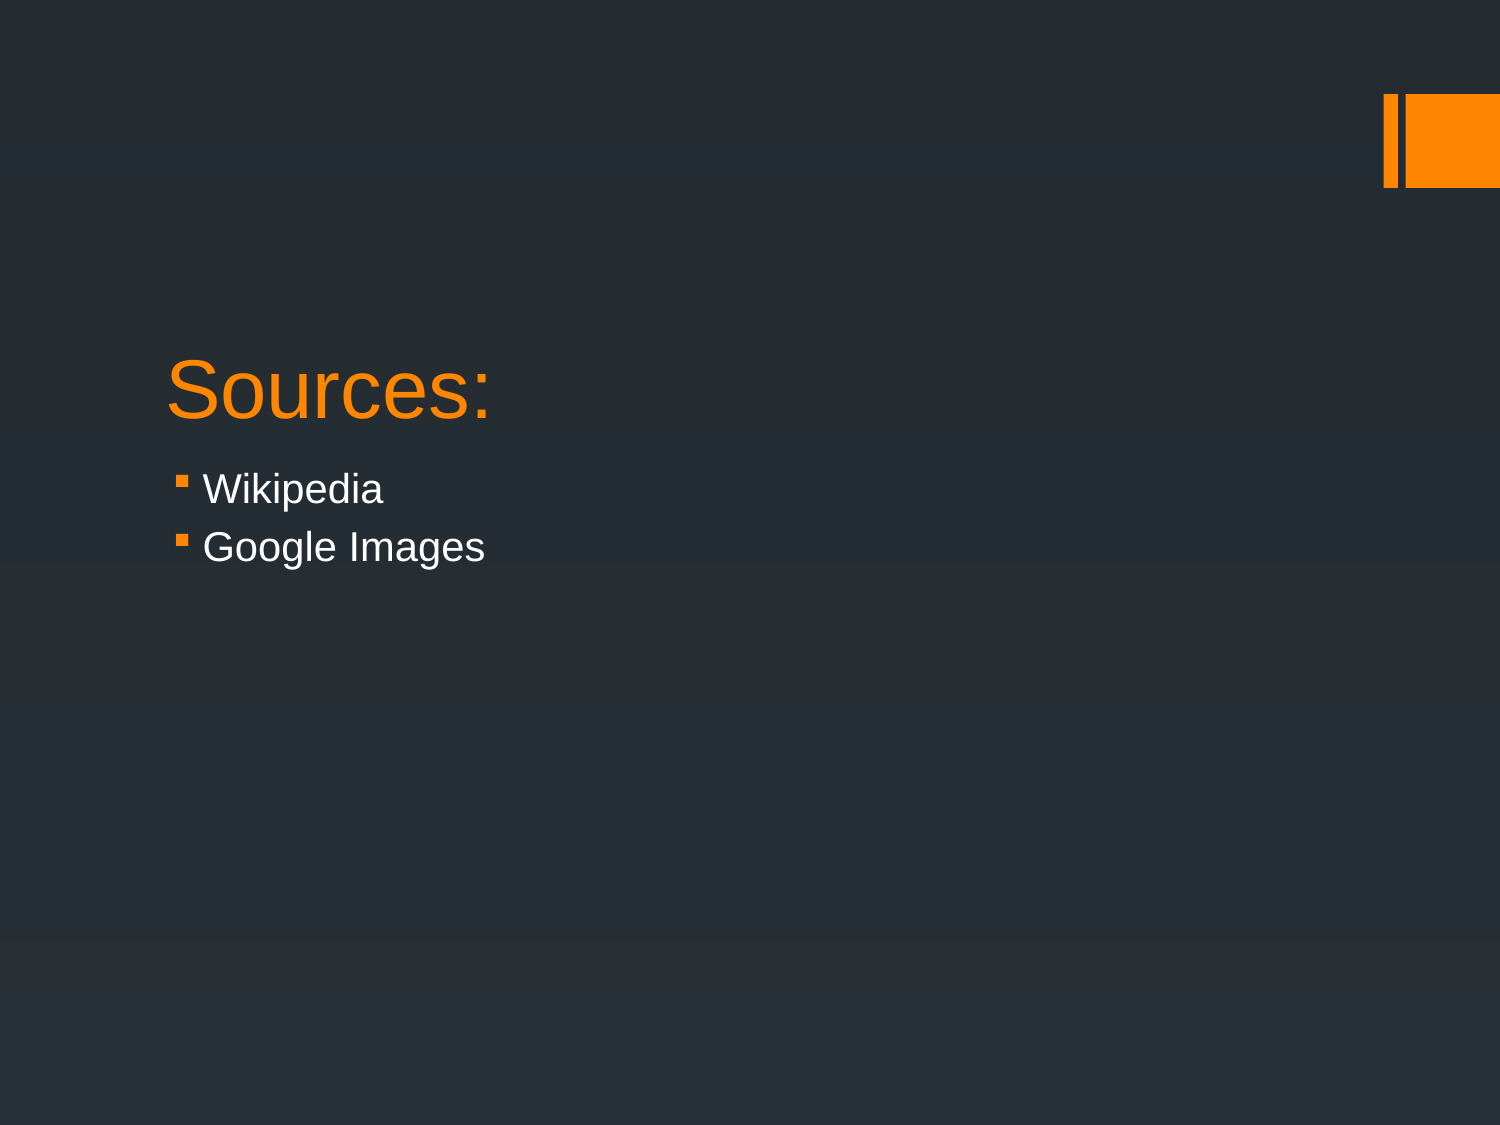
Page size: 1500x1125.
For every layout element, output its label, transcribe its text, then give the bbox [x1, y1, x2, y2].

title Sources: [150, 253, 1350, 443]
list Wikipedia Google Images [150, 454, 1350, 1035]
